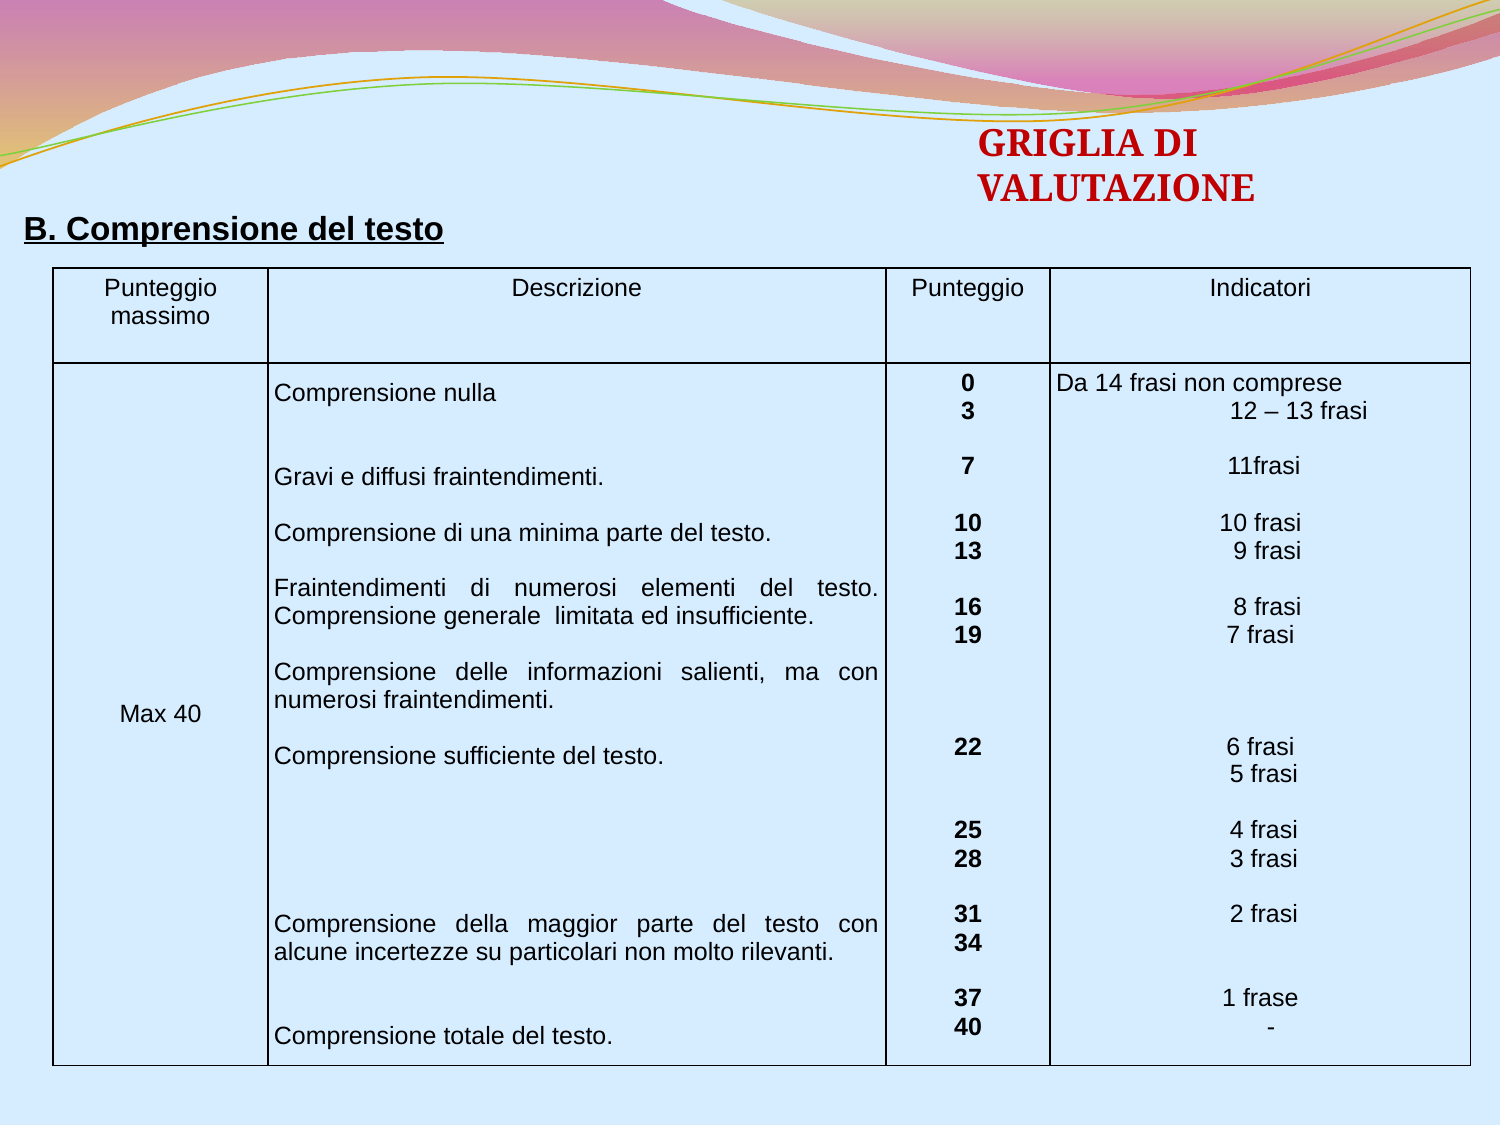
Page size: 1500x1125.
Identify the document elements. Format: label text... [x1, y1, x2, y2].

text_box B. Comprensione del testo [8, 199, 460, 255]
table_header Descrizione [269, 269, 885, 362]
table_cell Da 14 frasi non comprese 12 – 13 frasi 11frasi 10 frasi 9 frasi 8 frasi 7 frasi 6 frasi 5 frasi 4 frasi 3 frasi 2 frasi 1 frase - [1051, 364, 1470, 1065]
table_header Punteggio massimo [54, 269, 267, 362]
table_header Punteggio [887, 269, 1049, 362]
table_header Indicatori [1051, 269, 1470, 362]
table_cell 0 3 7 10 13 16 19 22 25 28 31 34 37 40 [887, 364, 1049, 1065]
table_cell Max 40 [54, 364, 267, 1065]
text_box GRIGLIA DI VALUTAZIONE [962, 111, 1495, 217]
table_cell Comprensione nulla Gravi e diffusi fraintendimenti. Comprensione di una minima parte del testo. Fraintendimenti di numerosi elementi del testo. Comprensione generale limitata ed insufficiente. Comprensione delle informazioni salienti, ma con numerosi fraintendimenti. Comprensione sufficiente del testo. Comprensione della maggior parte del testo con alcune incertezze su particolari non molto rilevanti. Comprensione totale del testo. [269, 364, 885, 1065]
